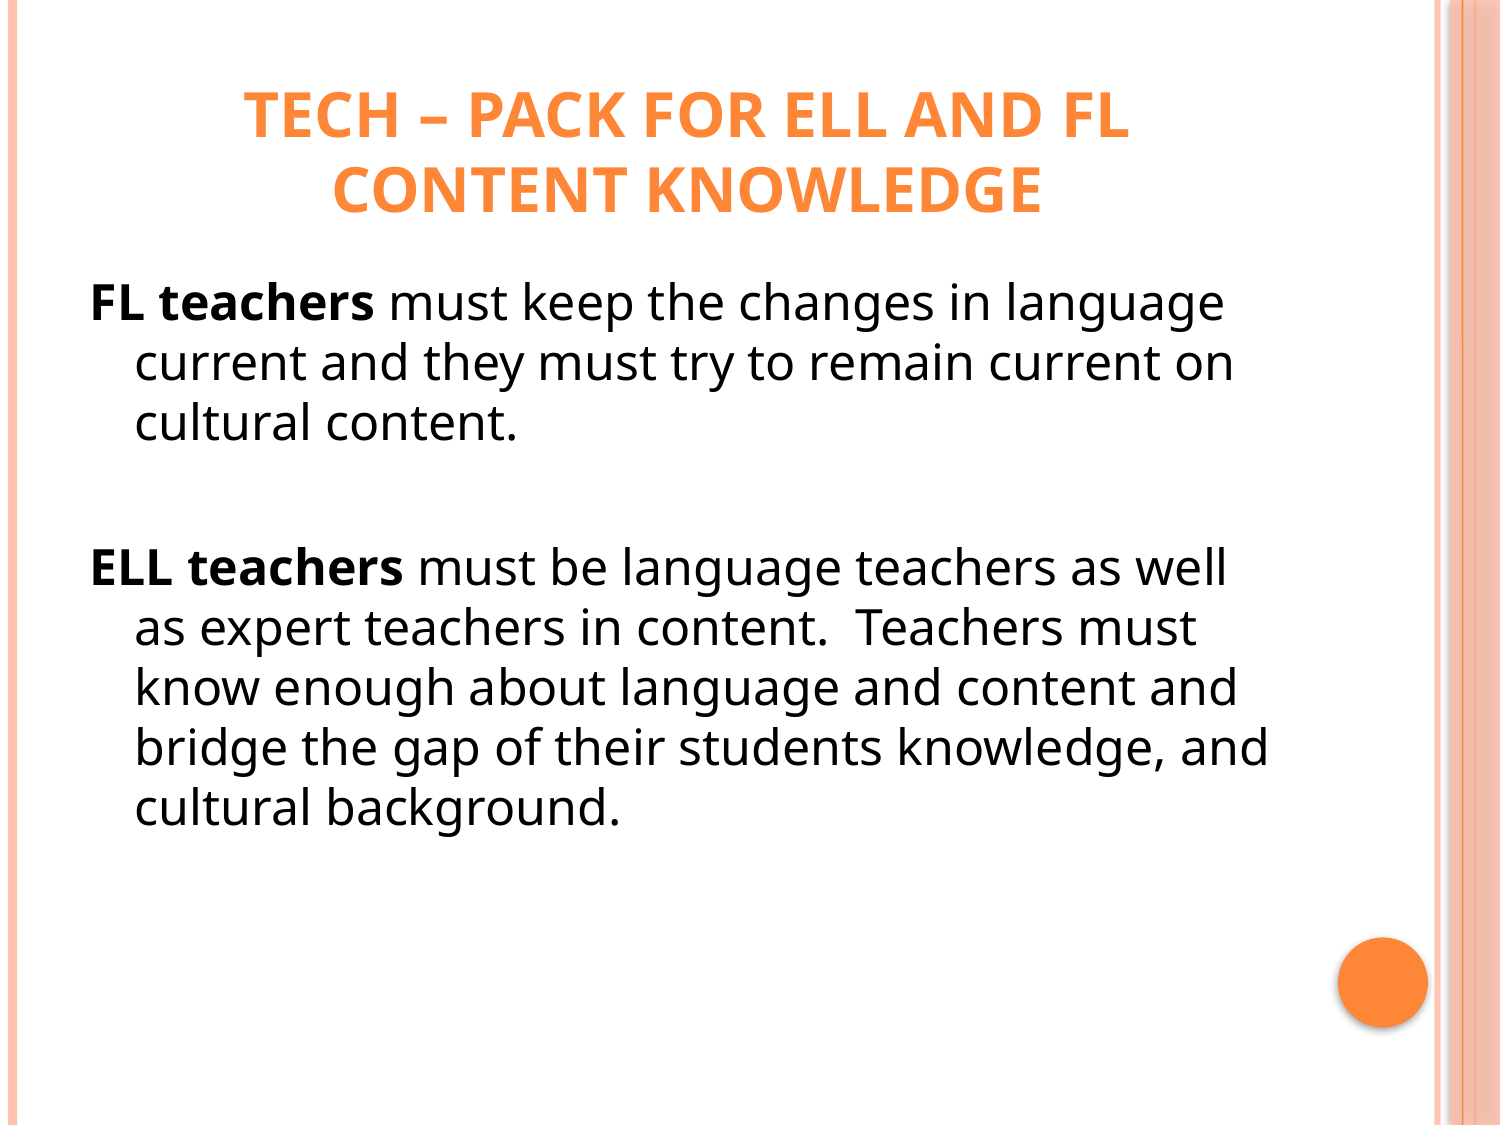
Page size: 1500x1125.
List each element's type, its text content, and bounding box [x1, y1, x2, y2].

title tech – pack for ell and fl Content Knowledge [75, 45, 1300, 233]
list FL teachers must keep the changes in language current and they must try to remain current on cultural content. ELL teachers must be language teachers as well as expert teachers in content. Teachers must know enough about language and content and bridge the gap of their students knowledge, and cultural background. [75, 262, 1300, 1062]
